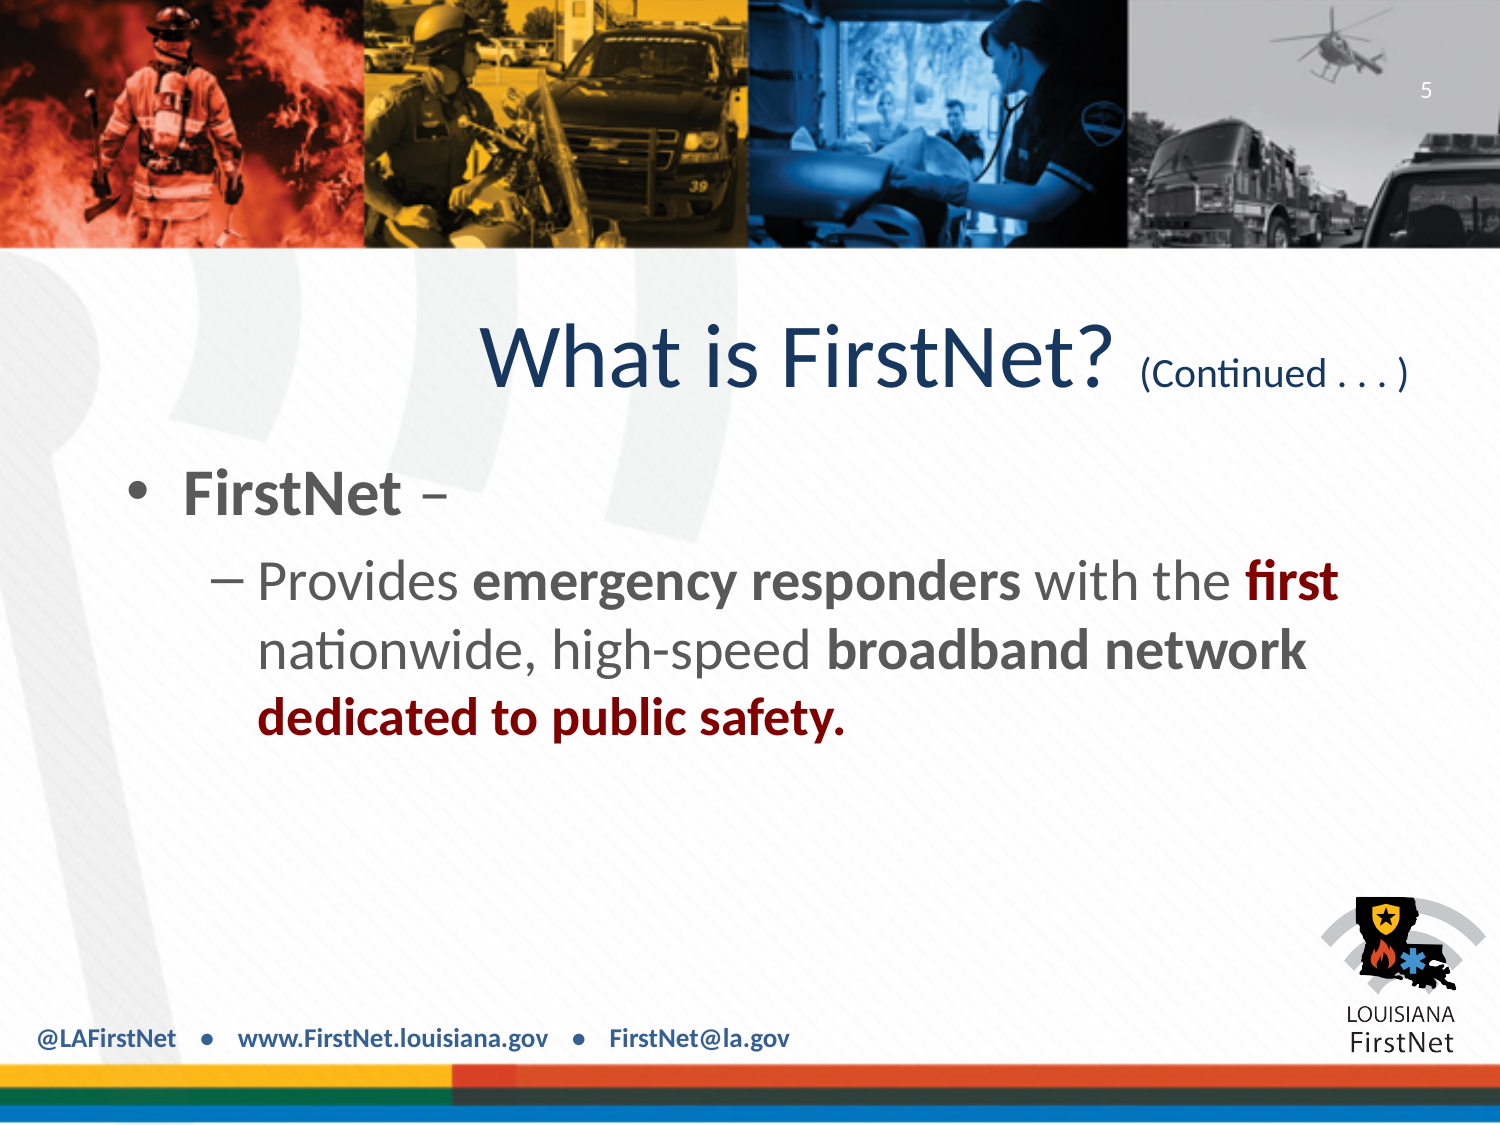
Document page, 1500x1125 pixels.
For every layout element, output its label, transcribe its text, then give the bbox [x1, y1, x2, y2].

text_box [168, 450, 1219, 638]
title What is FirstNet? (Continued . . . ) [75, 276, 1425, 425]
slide_number 5 [1127, 31, 1448, 147]
picture [0, 0, 1500, 1125]
list FirstNet – Provides emergency responders with the first nationwide, high-speed broadband network dedicated to public safety. [75, 441, 1425, 981]
